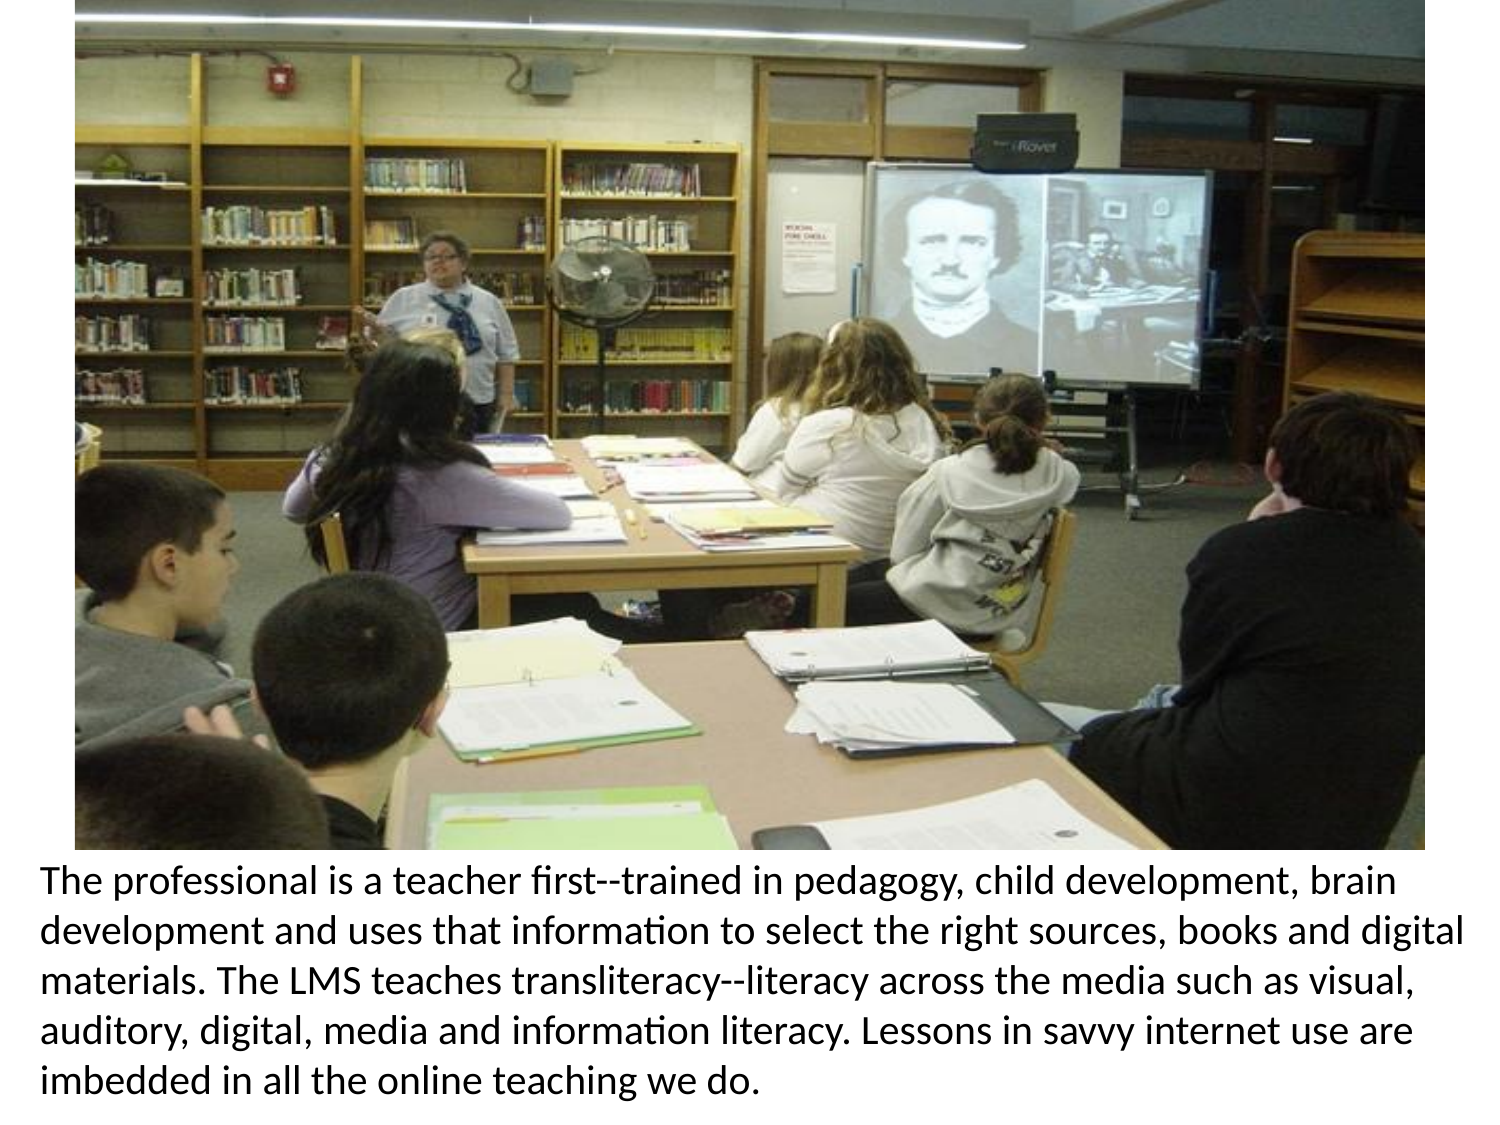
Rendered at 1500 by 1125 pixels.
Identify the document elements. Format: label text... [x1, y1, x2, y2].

text_box [74, 0, 1425, 837]
text_box The professional is a teacher first--trained in pedagogy, child development, brain development and uses that information to select the right sources, books and digital materials. The LMS teaches transliteracy--literacy across the media such as visual, auditory, digital, media and information literacy. Lessons in savvy internet use are imbedded in all the online teaching we do. [24, 837, 1500, 1125]
